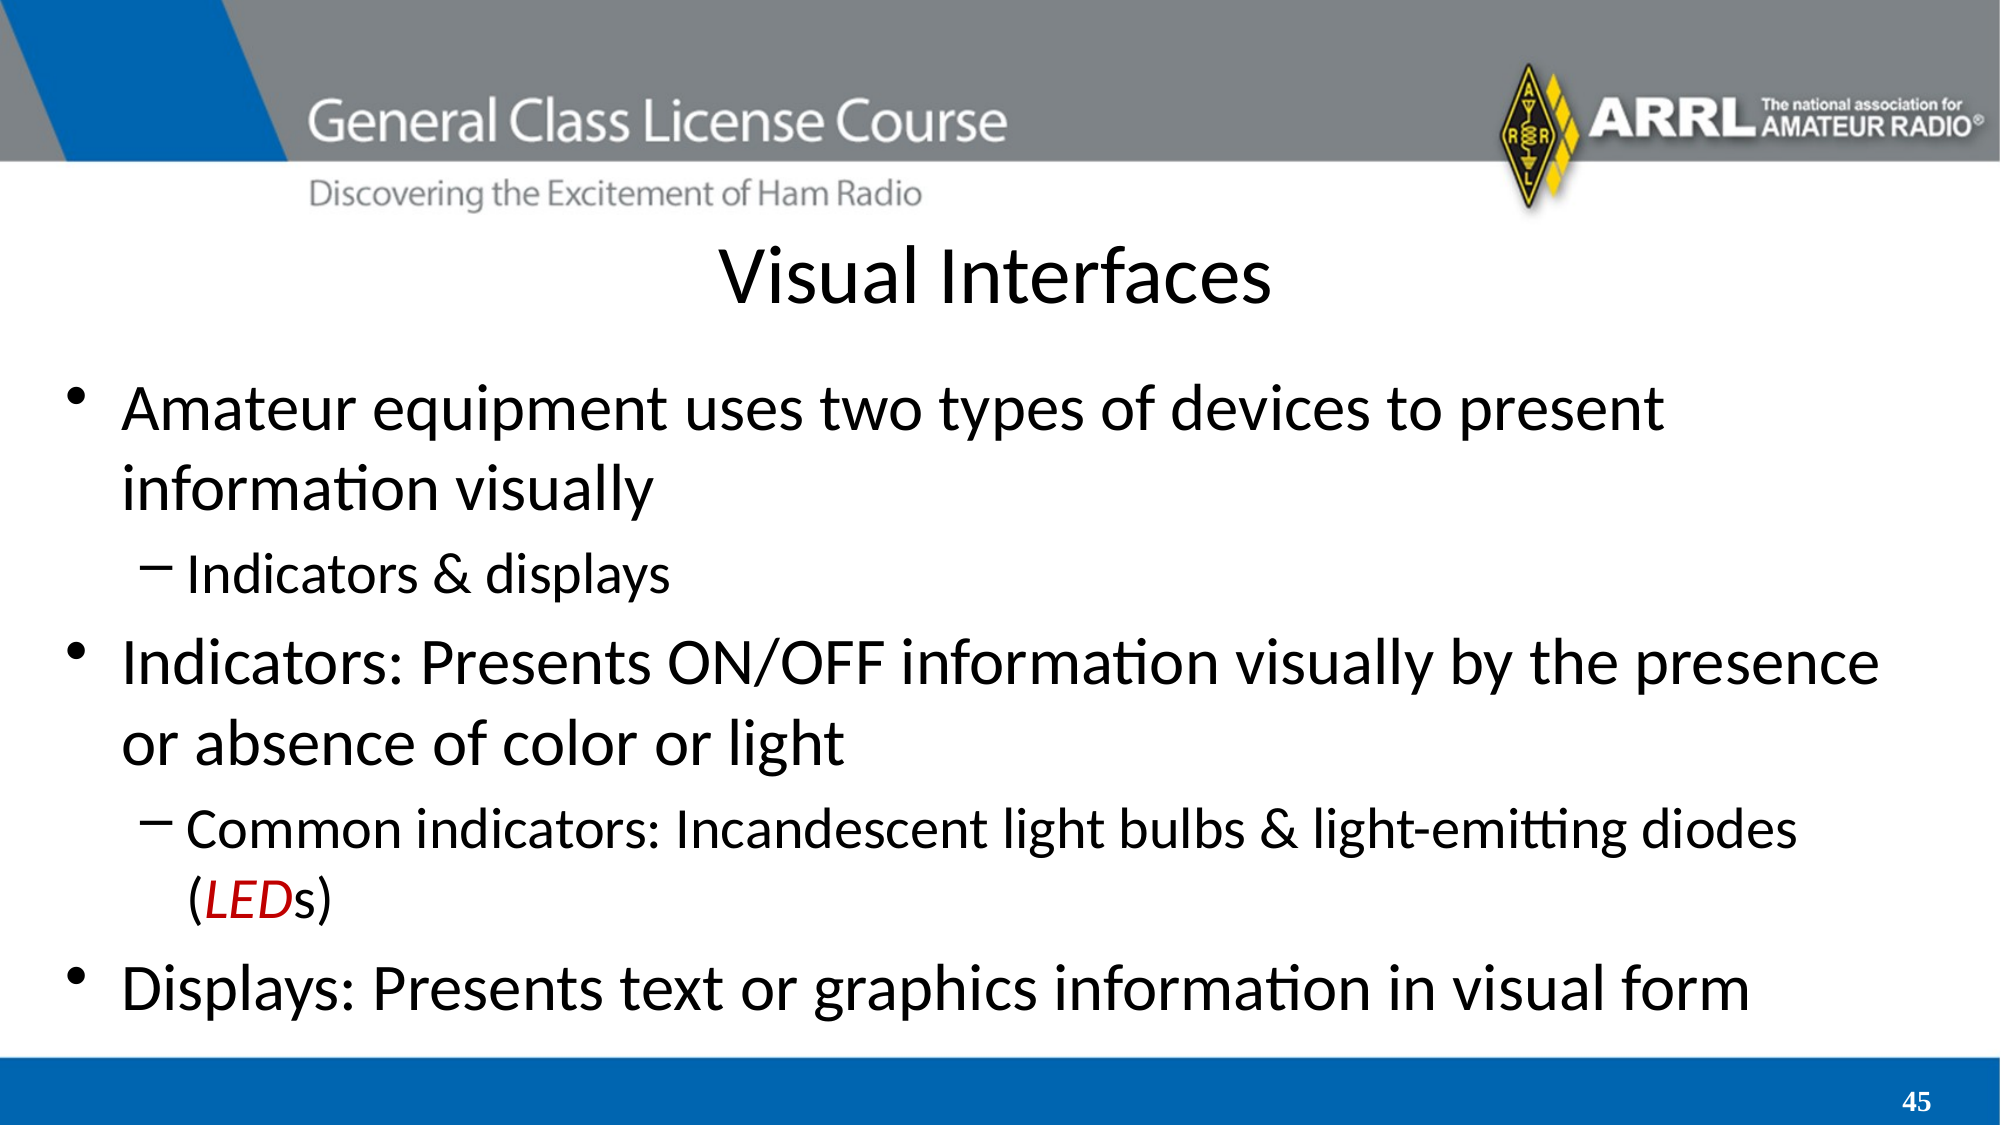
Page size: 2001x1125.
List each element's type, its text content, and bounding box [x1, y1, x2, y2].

picture [0, 0, 2001, 1125]
title Visual Interfaces [96, 212, 1897, 355]
list Amateur equipment uses two types of devices to present information visually Indicators & displays Indicators: Presents ON/OFF information visually by the presence or absence of color or light Common indicators: Incandescent light bulbs & light-emitting diodes (LEDs) Displays: Presents text or graphics information in visual form [50, 355, 1925, 1075]
